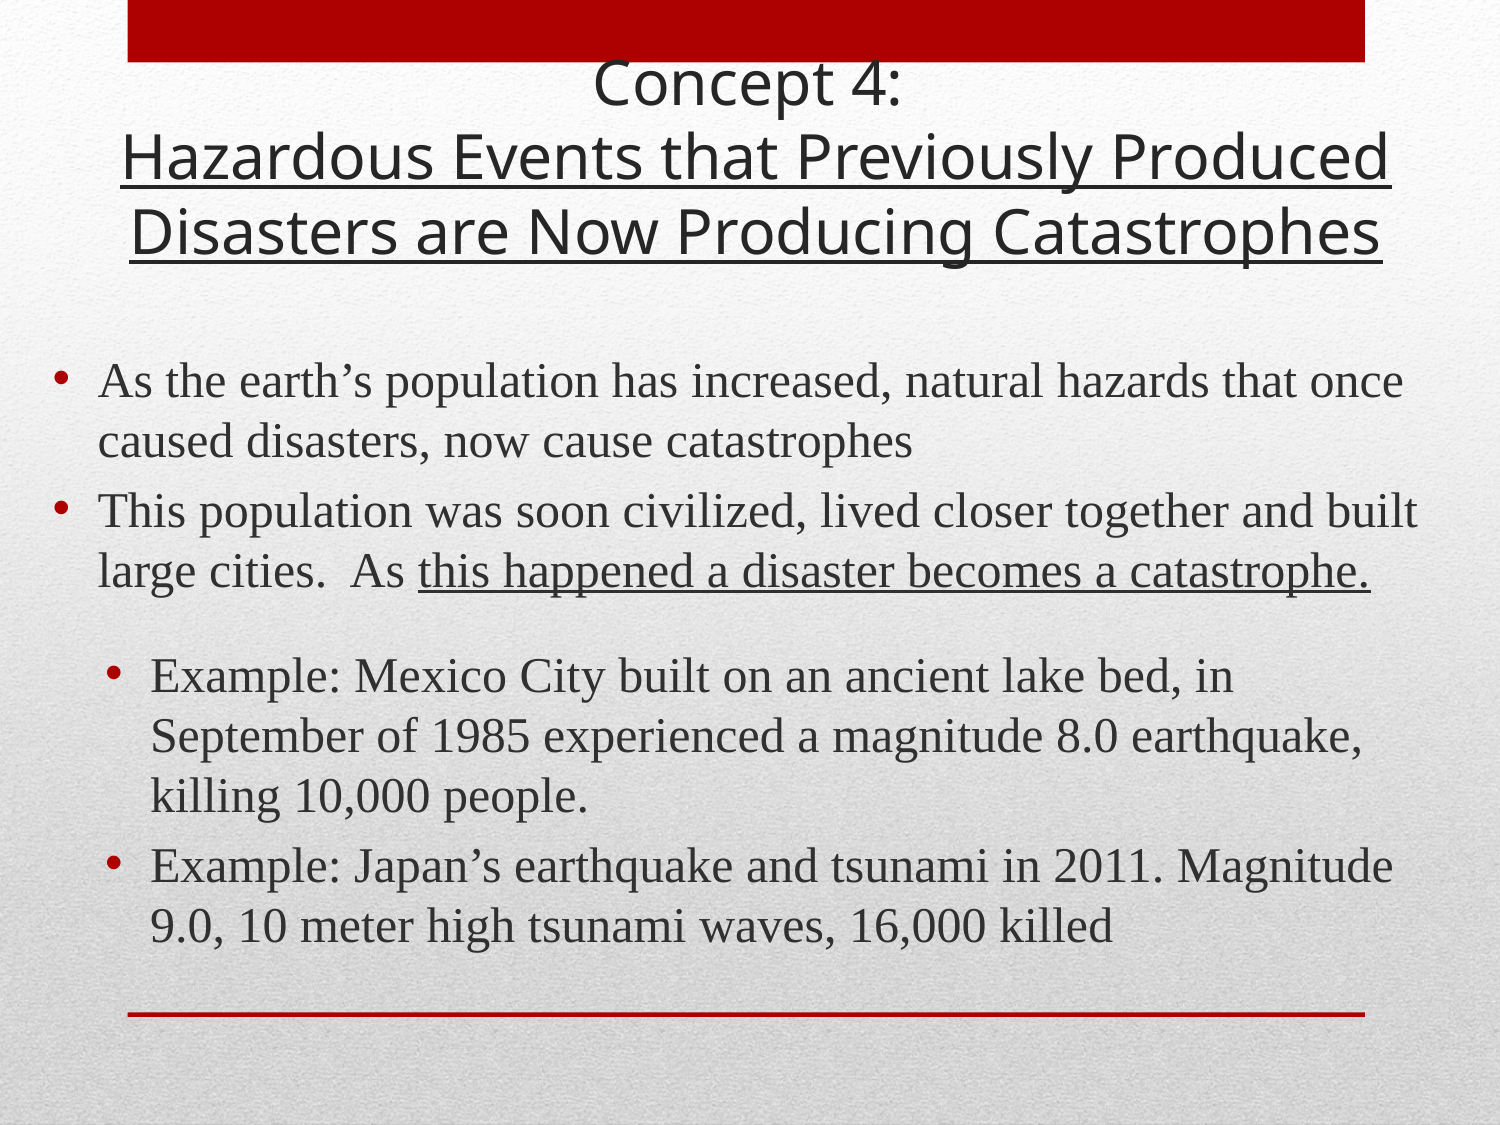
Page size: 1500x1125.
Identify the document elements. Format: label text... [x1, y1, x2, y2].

text_box Concept 4: Hazardous Events that Previously Produced Disasters are Now Producing Catastrophes [12, 24, 1500, 275]
list As the earth’s population has increased, natural hazards that once caused disasters, now cause catastrophes This population was soon civilized, lived closer together and built large cities. As this happened a disaster becomes a catastrophe. Example: Mexico City built on an ancient lake bed, in September of 1985 experienced a magnitude 8.0 earthquake, killing 10,000 people. Example: Japan’s earthquake and tsunami in 2011. Magnitude 9.0, 10 meter high tsunami waves, 16,000 killed [37, 287, 1475, 1013]
